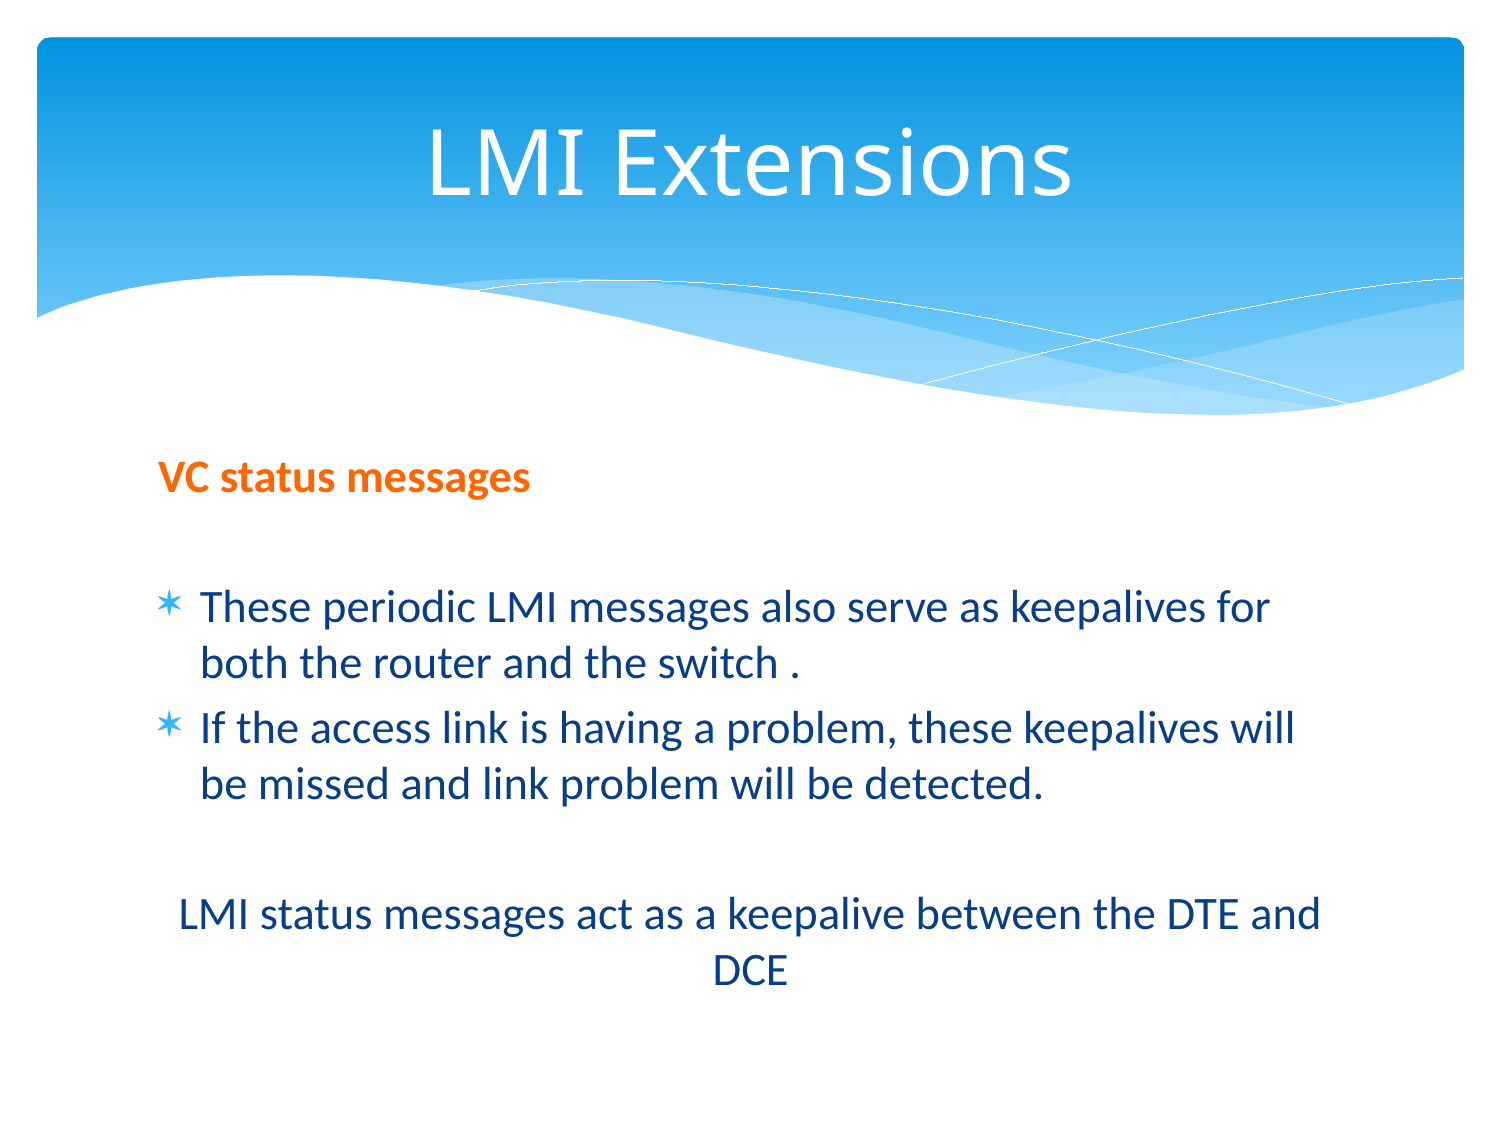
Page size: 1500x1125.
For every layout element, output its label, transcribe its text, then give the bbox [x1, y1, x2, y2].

title LMI Extensions [75, 55, 1425, 261]
list VC status messages These periodic LMI messages also serve as keepalives for both the router and the switch . If the access link is having a problem, these keepalives will be missed and link problem will be detected. LMI status messages act as a keepalive between the DTE and DCE [143, 438, 1359, 1005]
